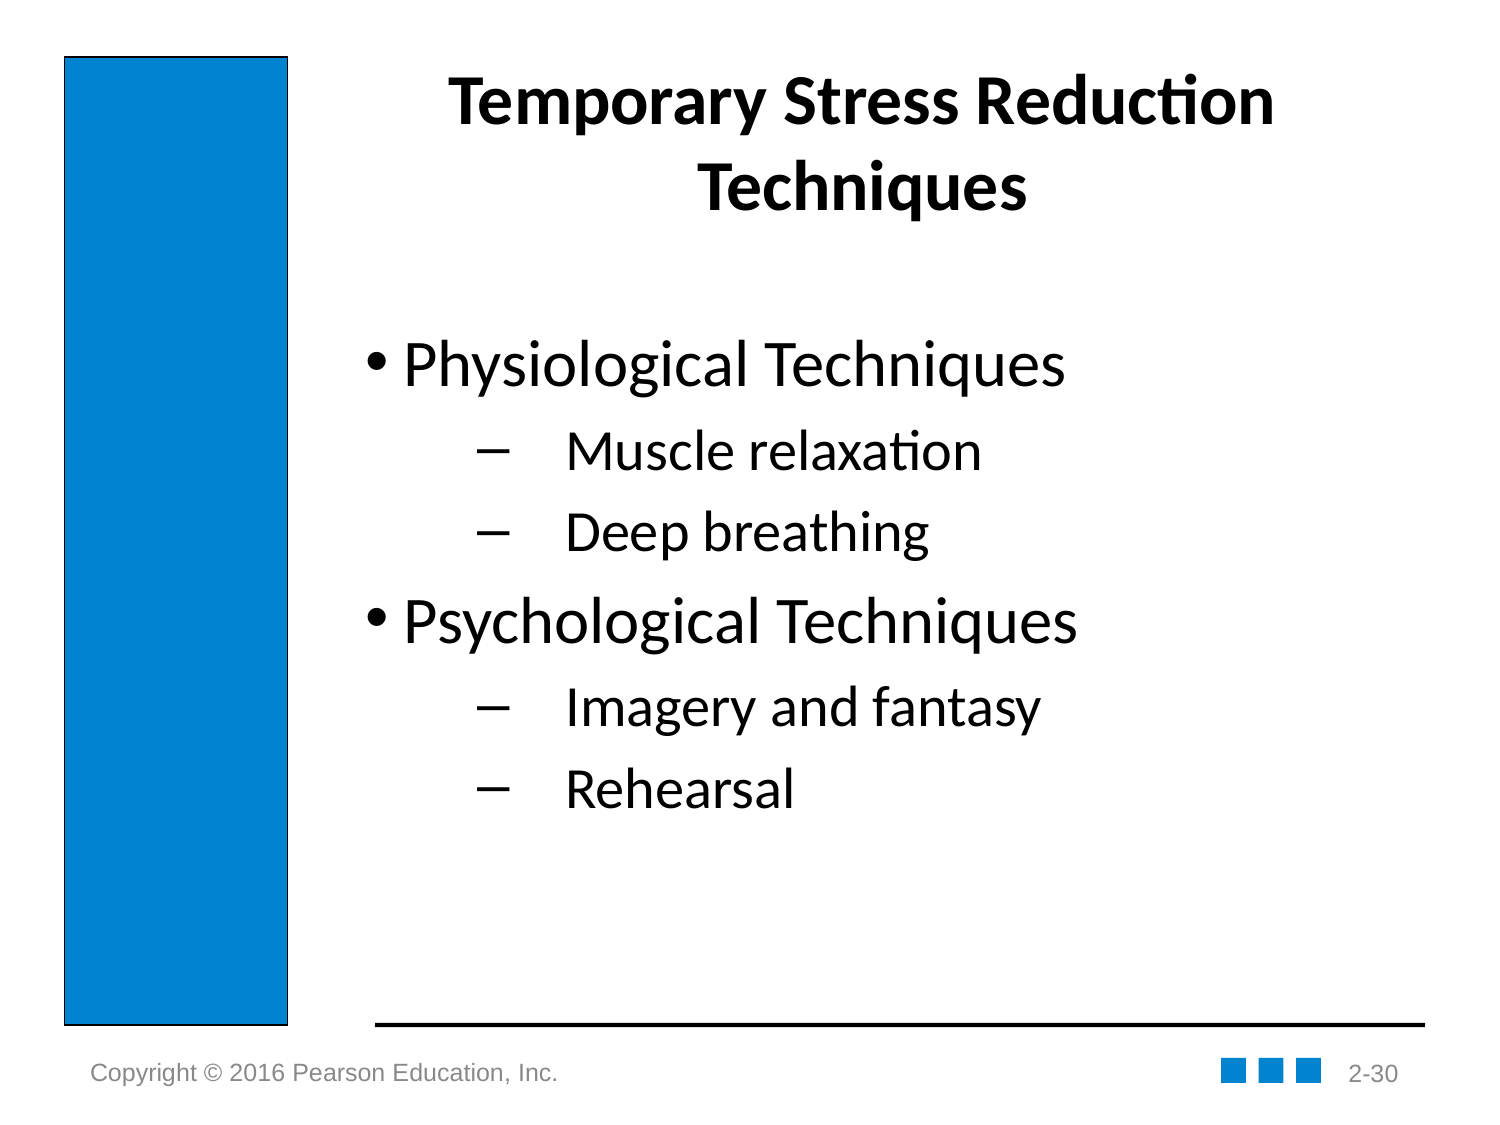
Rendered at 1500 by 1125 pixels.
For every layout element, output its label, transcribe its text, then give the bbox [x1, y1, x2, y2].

text_box 2-30 [1333, 1050, 1446, 1095]
text_box Copyright © 2016 Pearson Education, Inc. [75, 1055, 625, 1088]
text_box [1258, 1057, 1284, 1083]
text_box [64, 56, 288, 1025]
list Physiological Techniques Muscle relaxation Deep breathing Psychological Techniques Imagery and fantasy Rehearsal [350, 312, 1388, 950]
text_box [1296, 1057, 1321, 1083]
text_box [1221, 1057, 1246, 1083]
title Temporary Stress Reduction Techniques [300, 45, 1425, 233]
